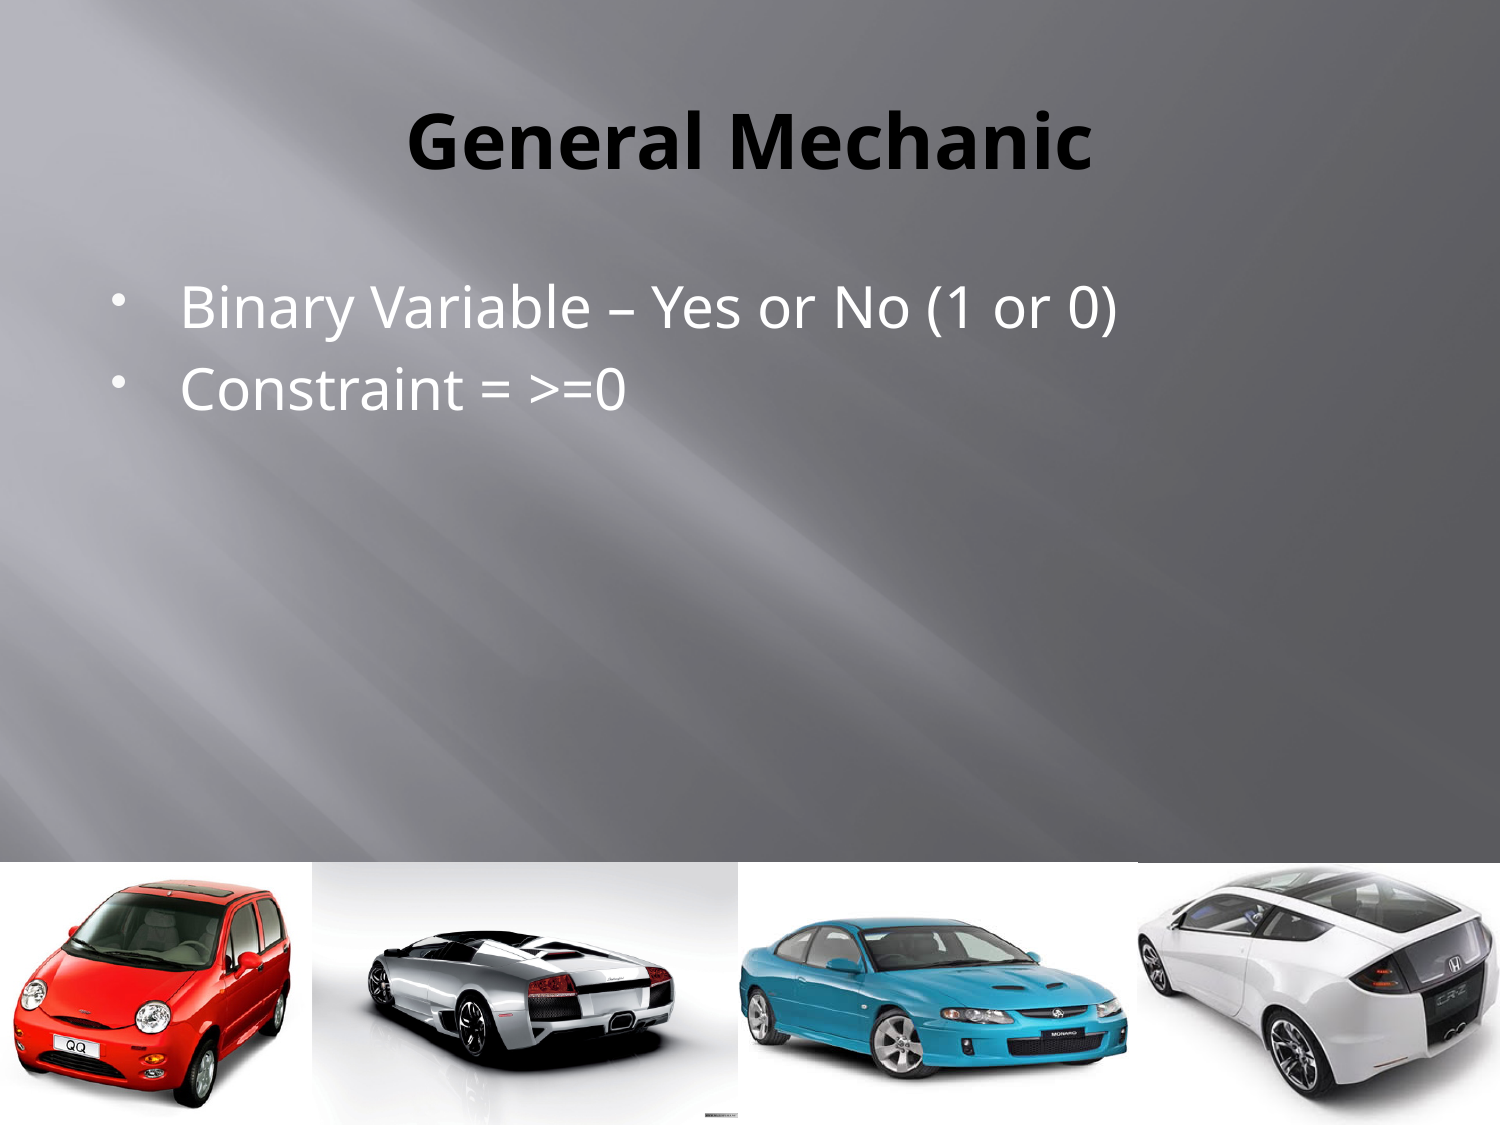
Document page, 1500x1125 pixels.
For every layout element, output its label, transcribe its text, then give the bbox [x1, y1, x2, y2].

title General Mechanic [75, 45, 1425, 233]
picture [0, 862, 1500, 1125]
list Binary Variable – Yes or No (1 or 0) Constraint = >=0 [75, 262, 1425, 863]
